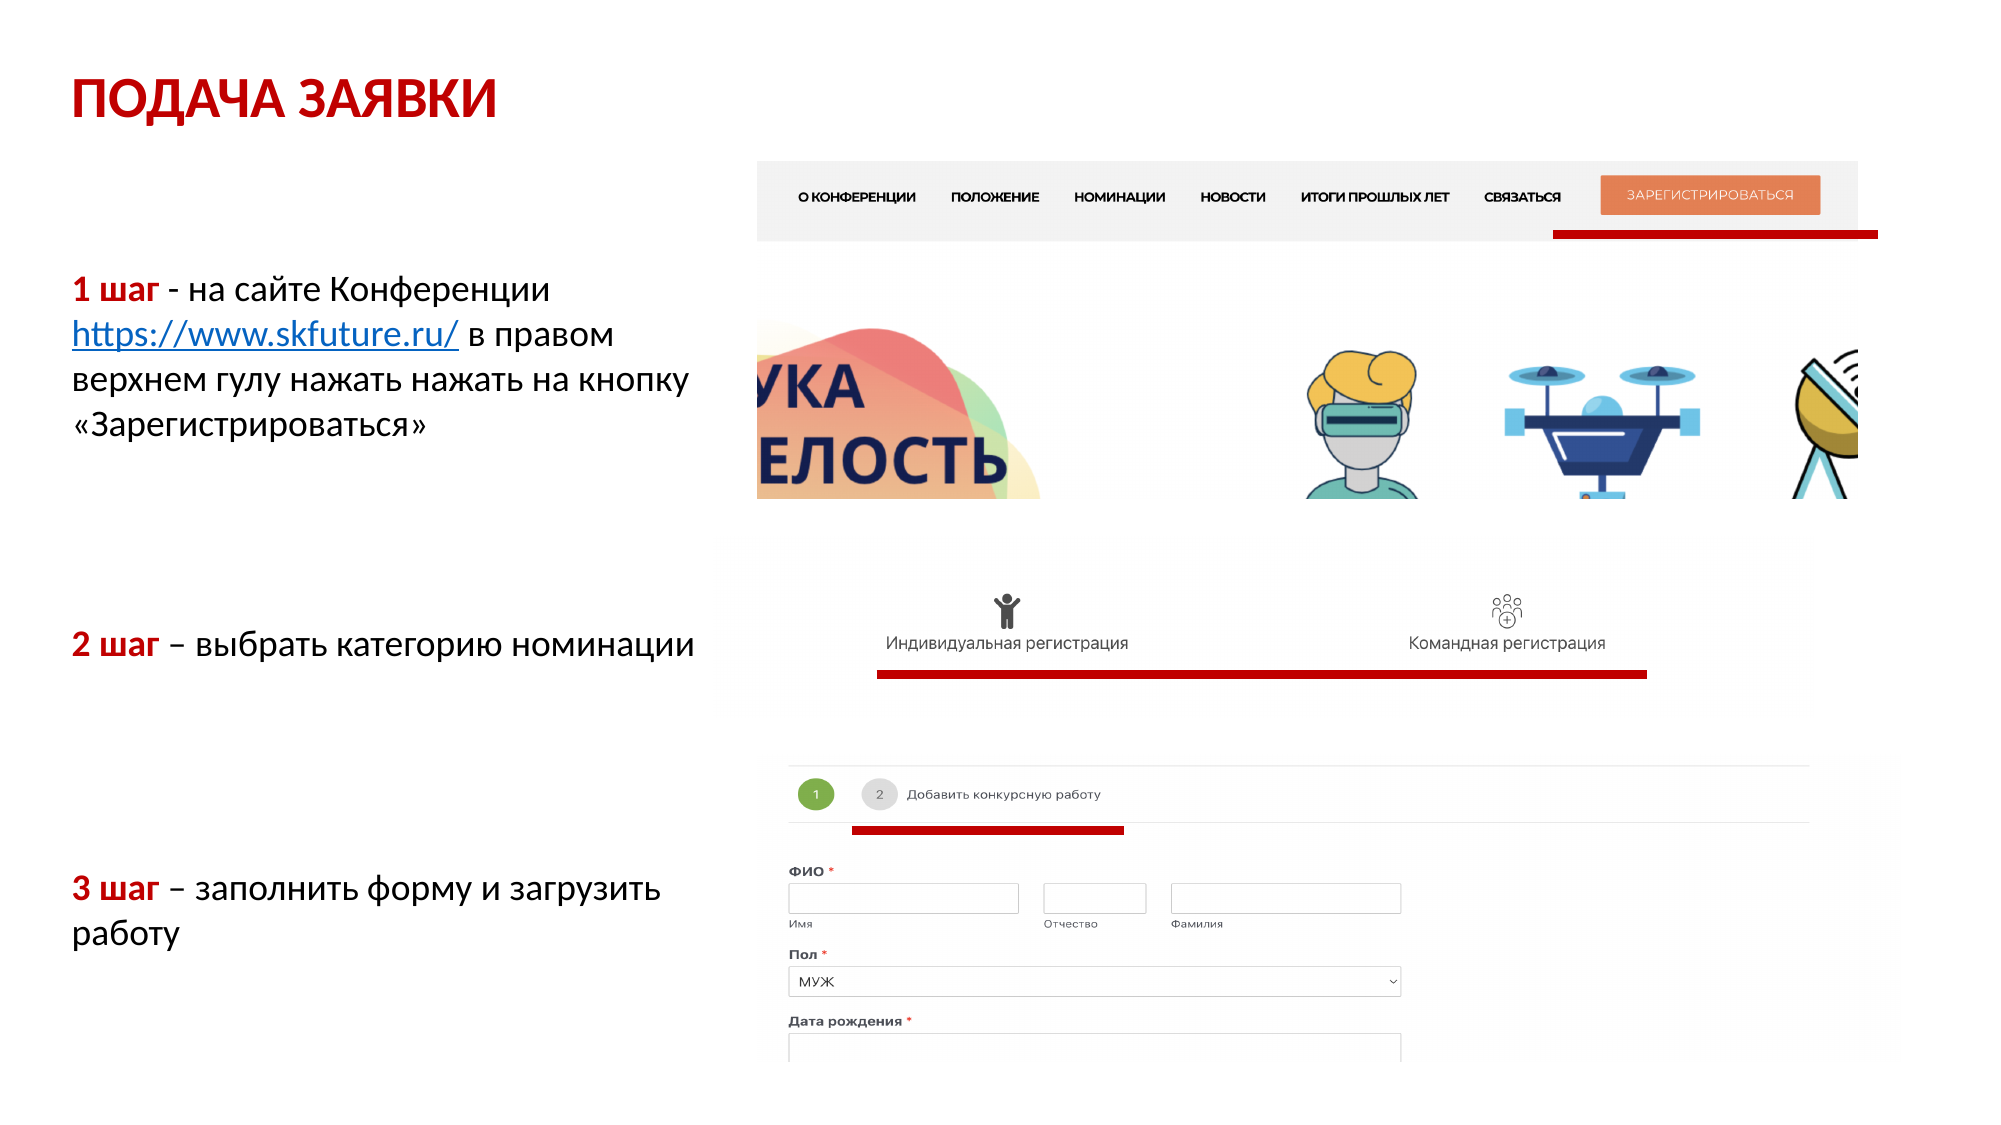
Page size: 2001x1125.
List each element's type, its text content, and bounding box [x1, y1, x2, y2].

text_box 3 шаг – заполнить форму и загрузить работу [56, 855, 733, 960]
picture [713, 536, 1814, 718]
picture [757, 161, 1858, 499]
picture [757, 754, 1901, 1062]
text_box 2 шаг – выбрать категорию номинации [56, 611, 713, 671]
text_box ПОДАЧА ЗАЯВКИ [56, 52, 980, 137]
text_box 1 шаг - на сайте Конференции https://www.skfuture.ru/ в правом верхнем гулу нажать нажать на кнопку «Зарегистрироваться» [56, 256, 733, 452]
